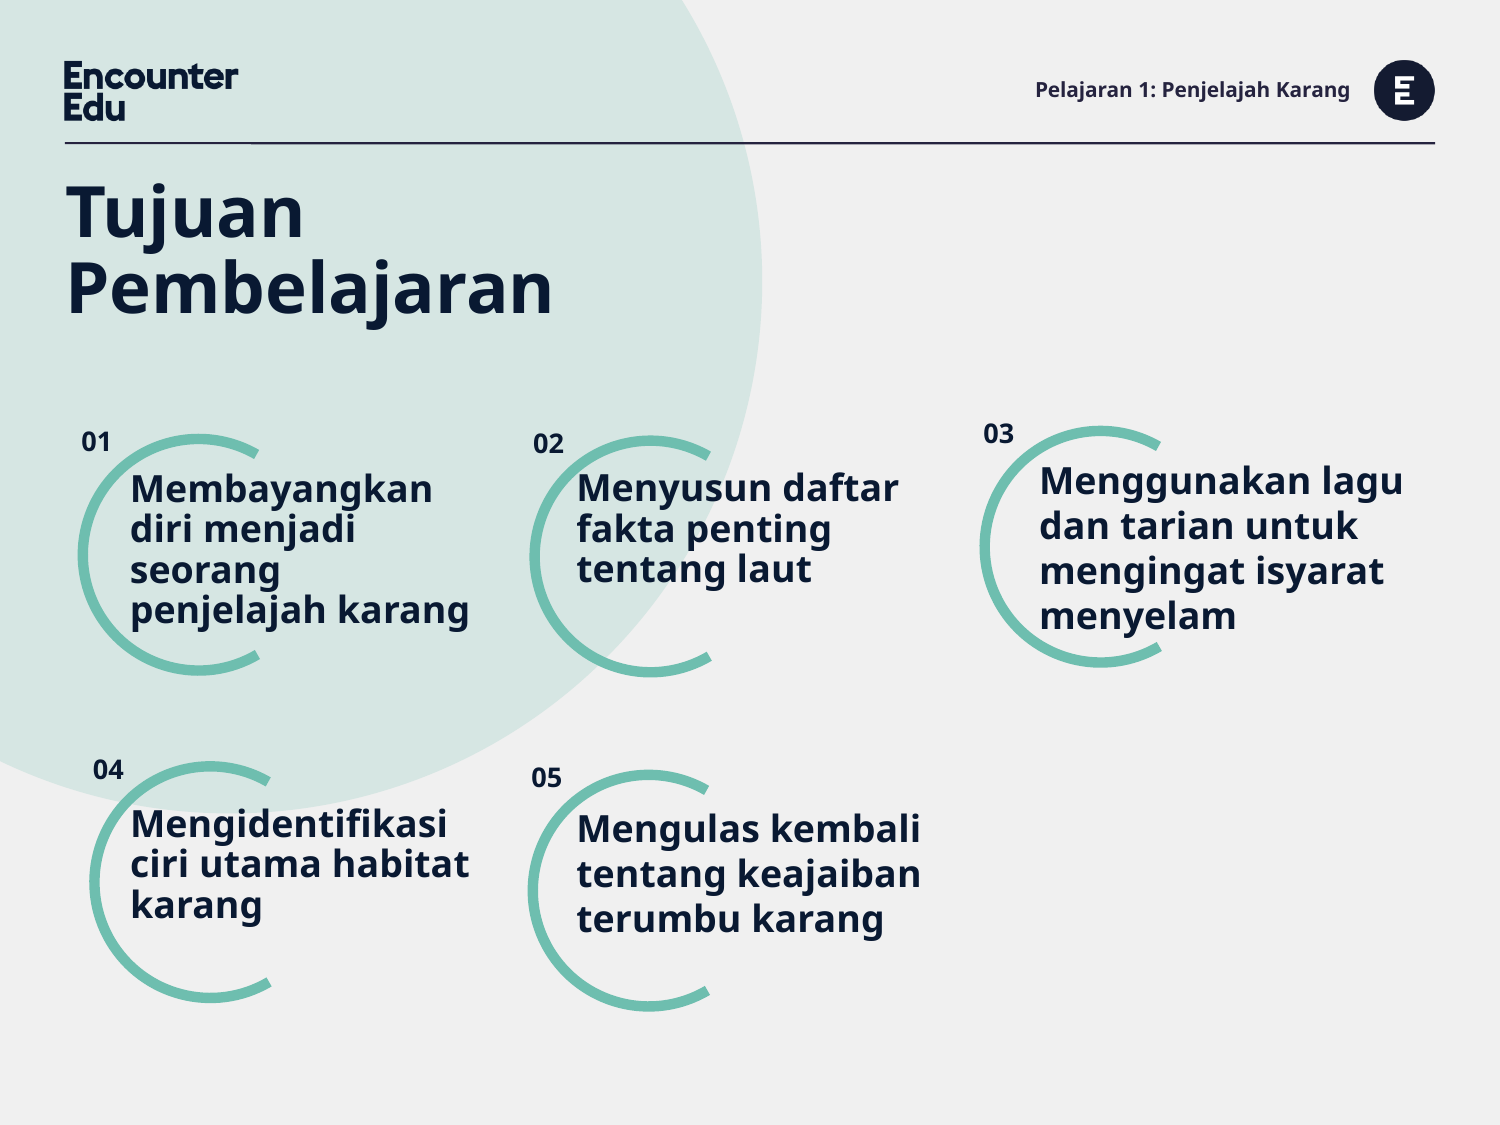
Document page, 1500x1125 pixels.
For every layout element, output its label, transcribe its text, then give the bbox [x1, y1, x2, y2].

title Pelajaran 1: Penjelajah Karang [749, 67, 1359, 114]
list Menyusun daftar fakta penting tentang laut [568, 461, 944, 636]
list Mengulas kembali tentang keajaiban terumbu karang [568, 796, 944, 971]
list Mengidentifikasi ciri utama habitat karang [122, 796, 498, 971]
list Membayangkan diri menjadi seorang penjelajah karang [121, 462, 497, 636]
picture [60, 59, 243, 122]
list Tujuan Pembelajaran [56, 167, 637, 229]
list Menggunakan lagu dan tarian untuk mengingat isyarat menyelam [1031, 449, 1465, 624]
picture [1372, 58, 1436, 122]
